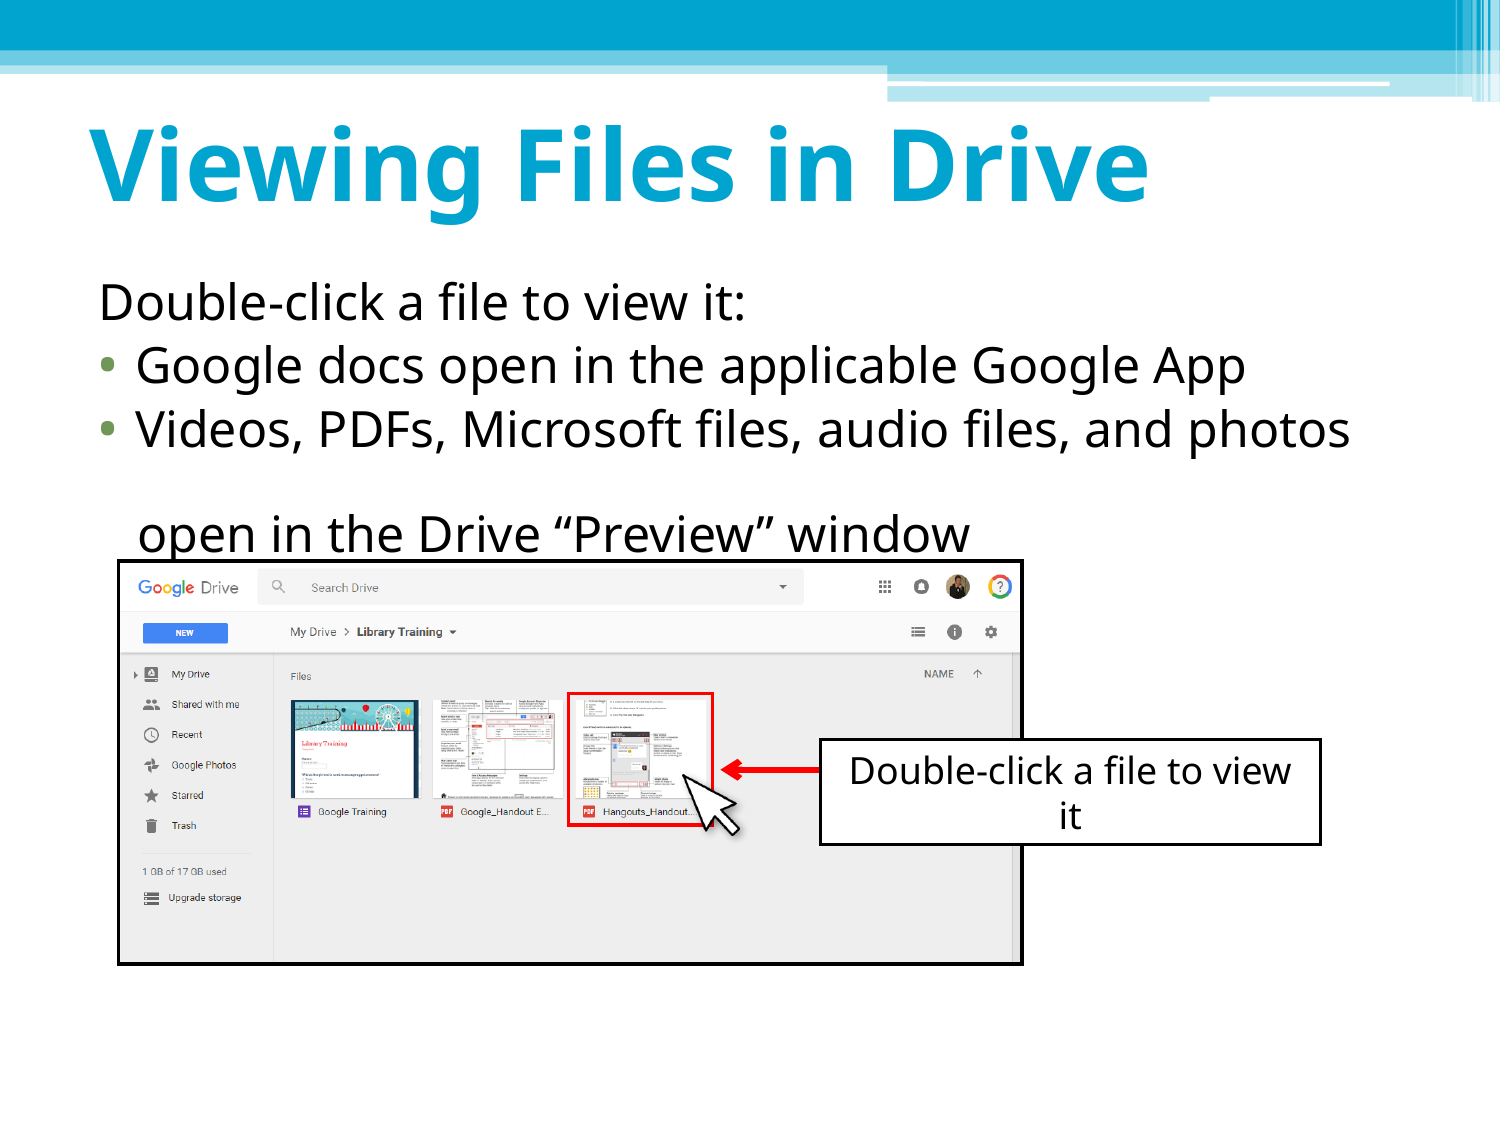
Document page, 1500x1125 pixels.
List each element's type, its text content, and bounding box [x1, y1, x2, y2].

title Viewing Files in Drive [75, 75, 1418, 248]
list Double-click a file to view it: Google docs open in the applicable Google App Videos, PDFs, Microsoft files, audio files, and photos open in the Drive “Preview” window [62, 262, 1405, 999]
text_box Double-click a file to view it [1021, 739, 1321, 845]
picture [120, 562, 1021, 963]
